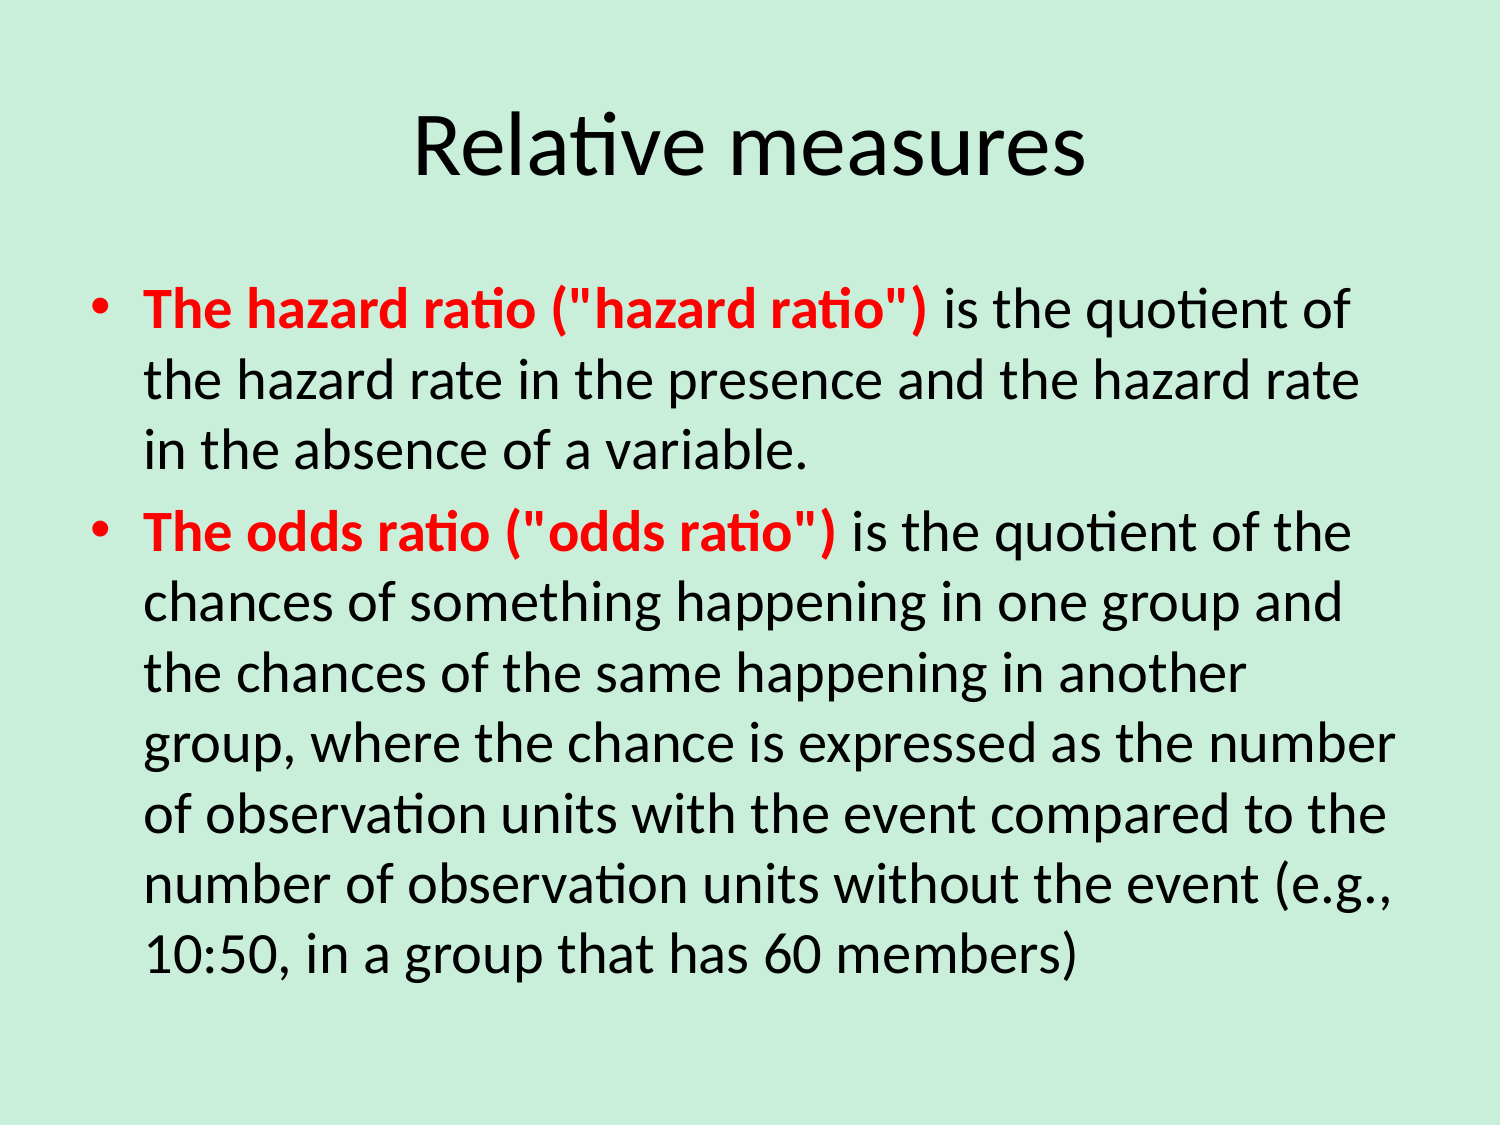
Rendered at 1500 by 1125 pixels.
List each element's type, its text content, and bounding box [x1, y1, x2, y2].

title Relative measures [75, 45, 1425, 233]
list The hazard ratio ("hazard ratio") is the quotient of the hazard rate in the presence and the hazard rate in the absence of a variable. The odds ratio ("odds ratio") is the quotient of the chances of something happening in one group and the chances of the same happening in another group, where the chance is expressed as the number of observation units with the event compared to the number of observation units without the event (e.g., 10:50, in a group that has 60 members) [75, 262, 1425, 1005]
